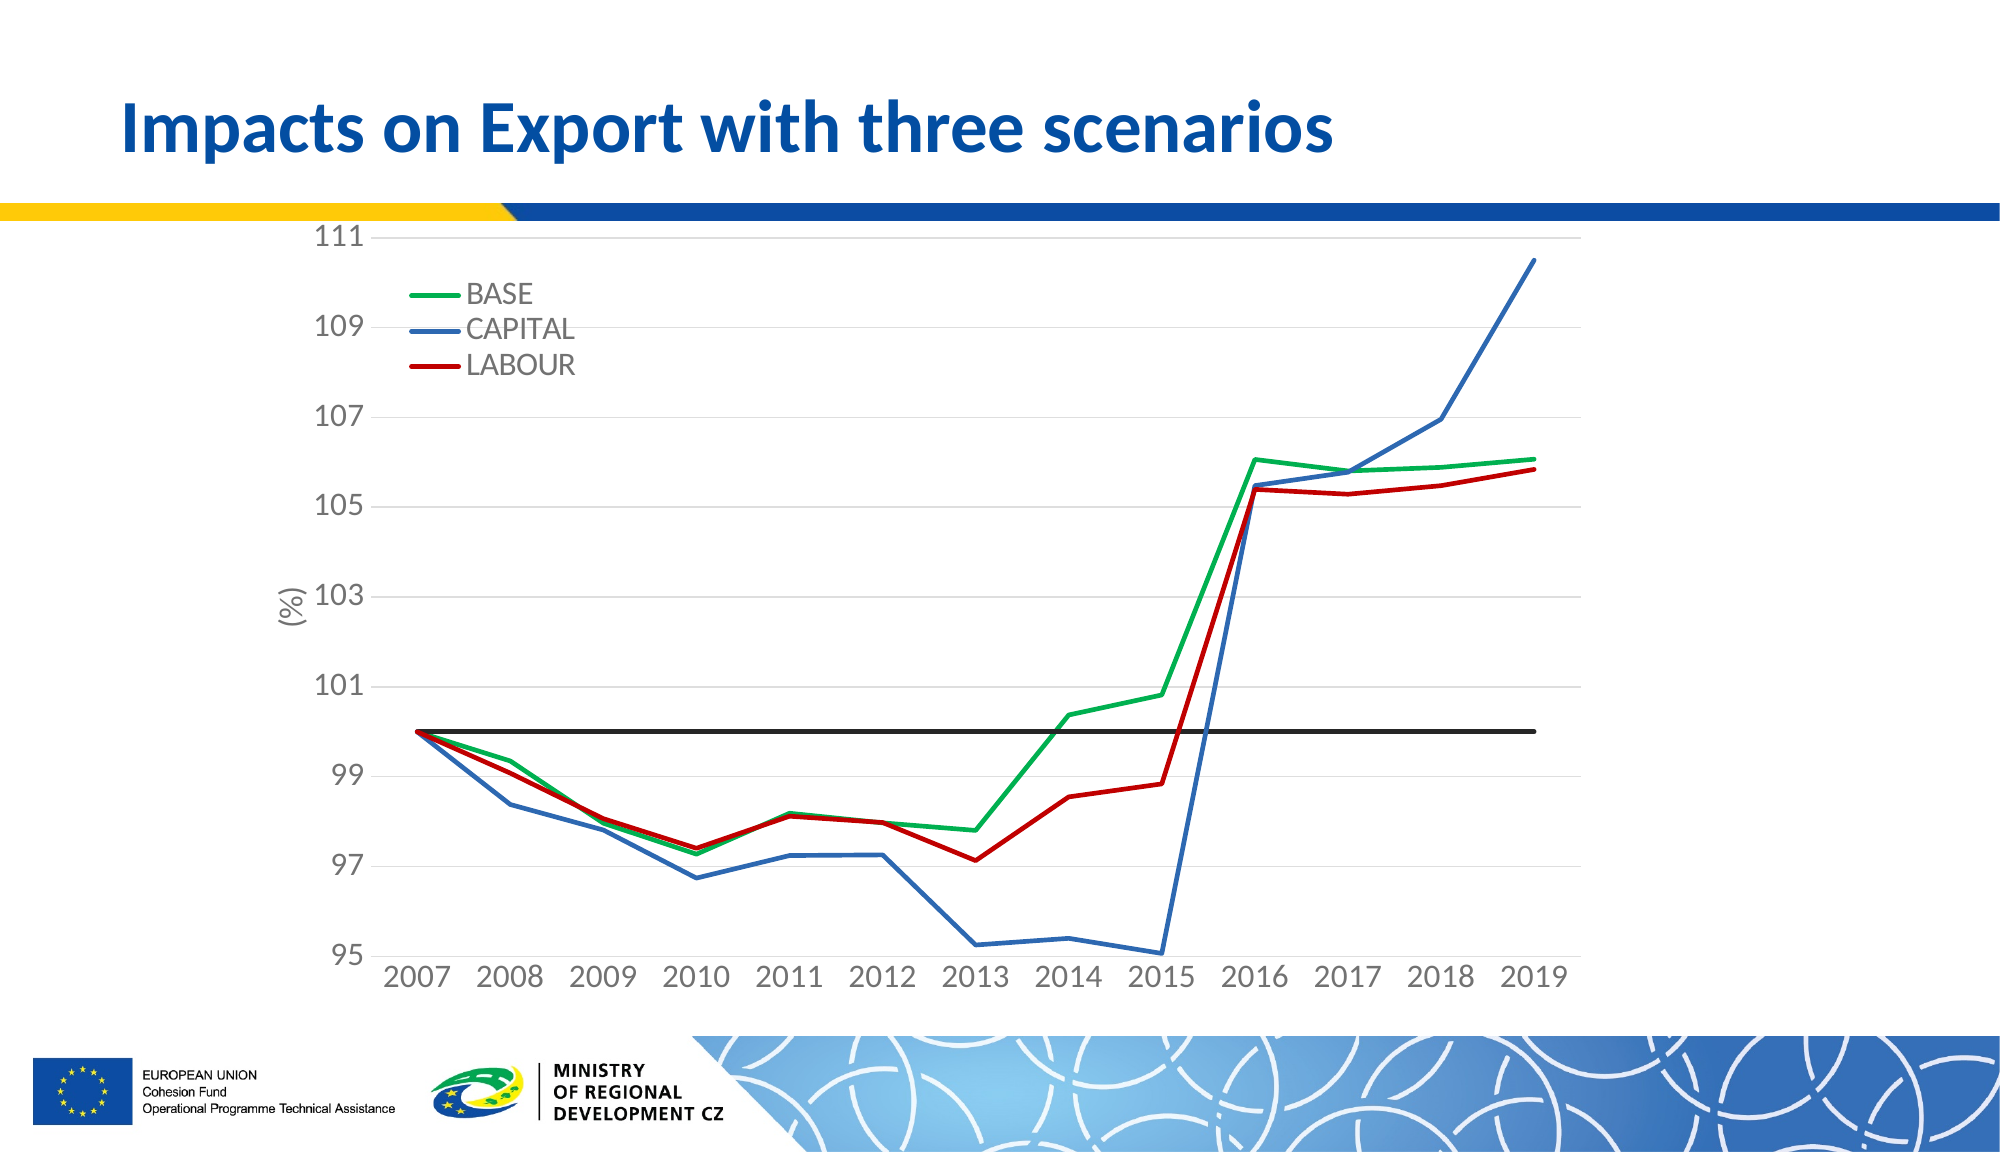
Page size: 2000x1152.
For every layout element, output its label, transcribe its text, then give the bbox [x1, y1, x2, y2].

picture [0, 203, 2000, 221]
title Impacts on Export with three scenarios [99, 46, 1900, 198]
chart [267, 221, 1651, 1045]
picture [0, 1036, 2000, 1152]
